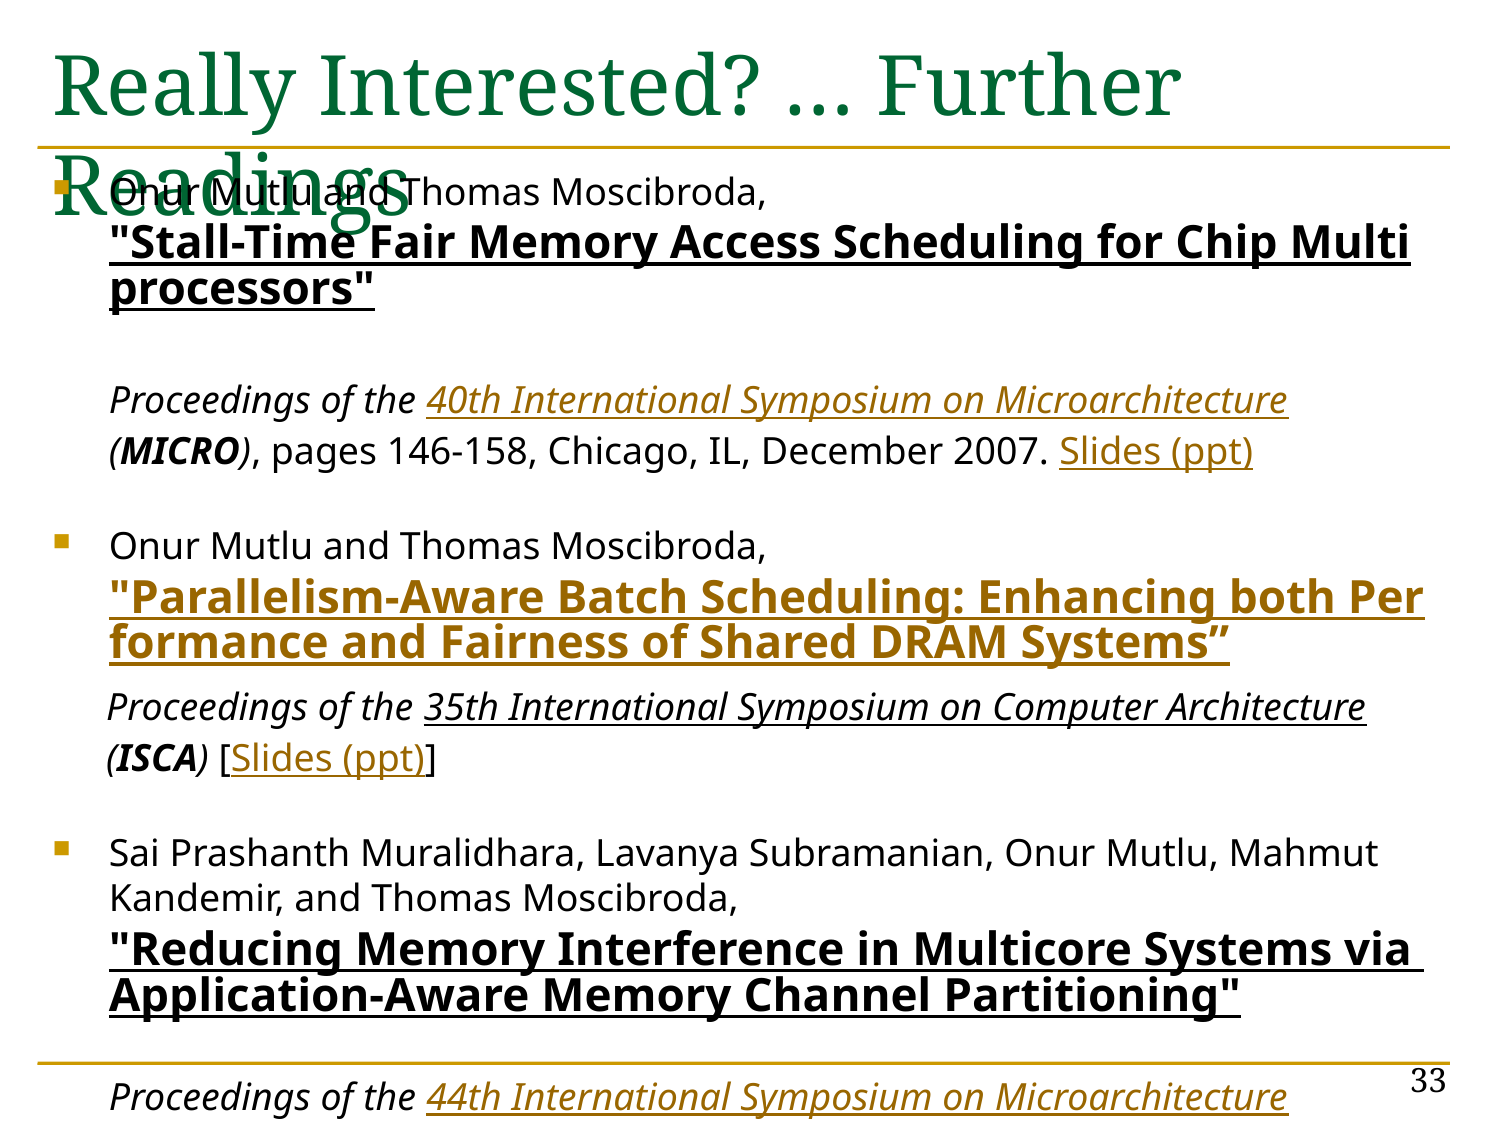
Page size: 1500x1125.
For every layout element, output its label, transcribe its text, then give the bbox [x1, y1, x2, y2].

slide_number 33 [1111, 1036, 1462, 1112]
list Onur Mutlu and Thomas Moscibroda, "Stall-Time Fair Memory Access Scheduling for Chip Multiprocessors" Proceedings of the 40th International Symposium on Microarchitecture (MICRO), pages 146-158, Chicago, IL, December 2007. Slides (ppt) Onur Mutlu and Thomas Moscibroda, "Parallelism-Aware Batch Scheduling: Enhancing both Performance and Fairness of Shared DRAM Systems” Proceedings of the 35th International Symposium on Computer Architecture (ISCA) [Slides (ppt)] Sai Prashanth Muralidhara, Lavanya Subramanian, Onur Mutlu, Mahmut Kandemir, and Thomas Moscibroda, "Reducing Memory Interference in Multicore Systems via Application-Aware Memory Channel Partitioning" Proceedings of the 44th International Symposium on Microarchitecture (MICRO), Porto Alegre, Brazil, December 2011. Slides (pptx) [37, 160, 1450, 1013]
title Really Interested? … Further Readings [37, 24, 1450, 160]
